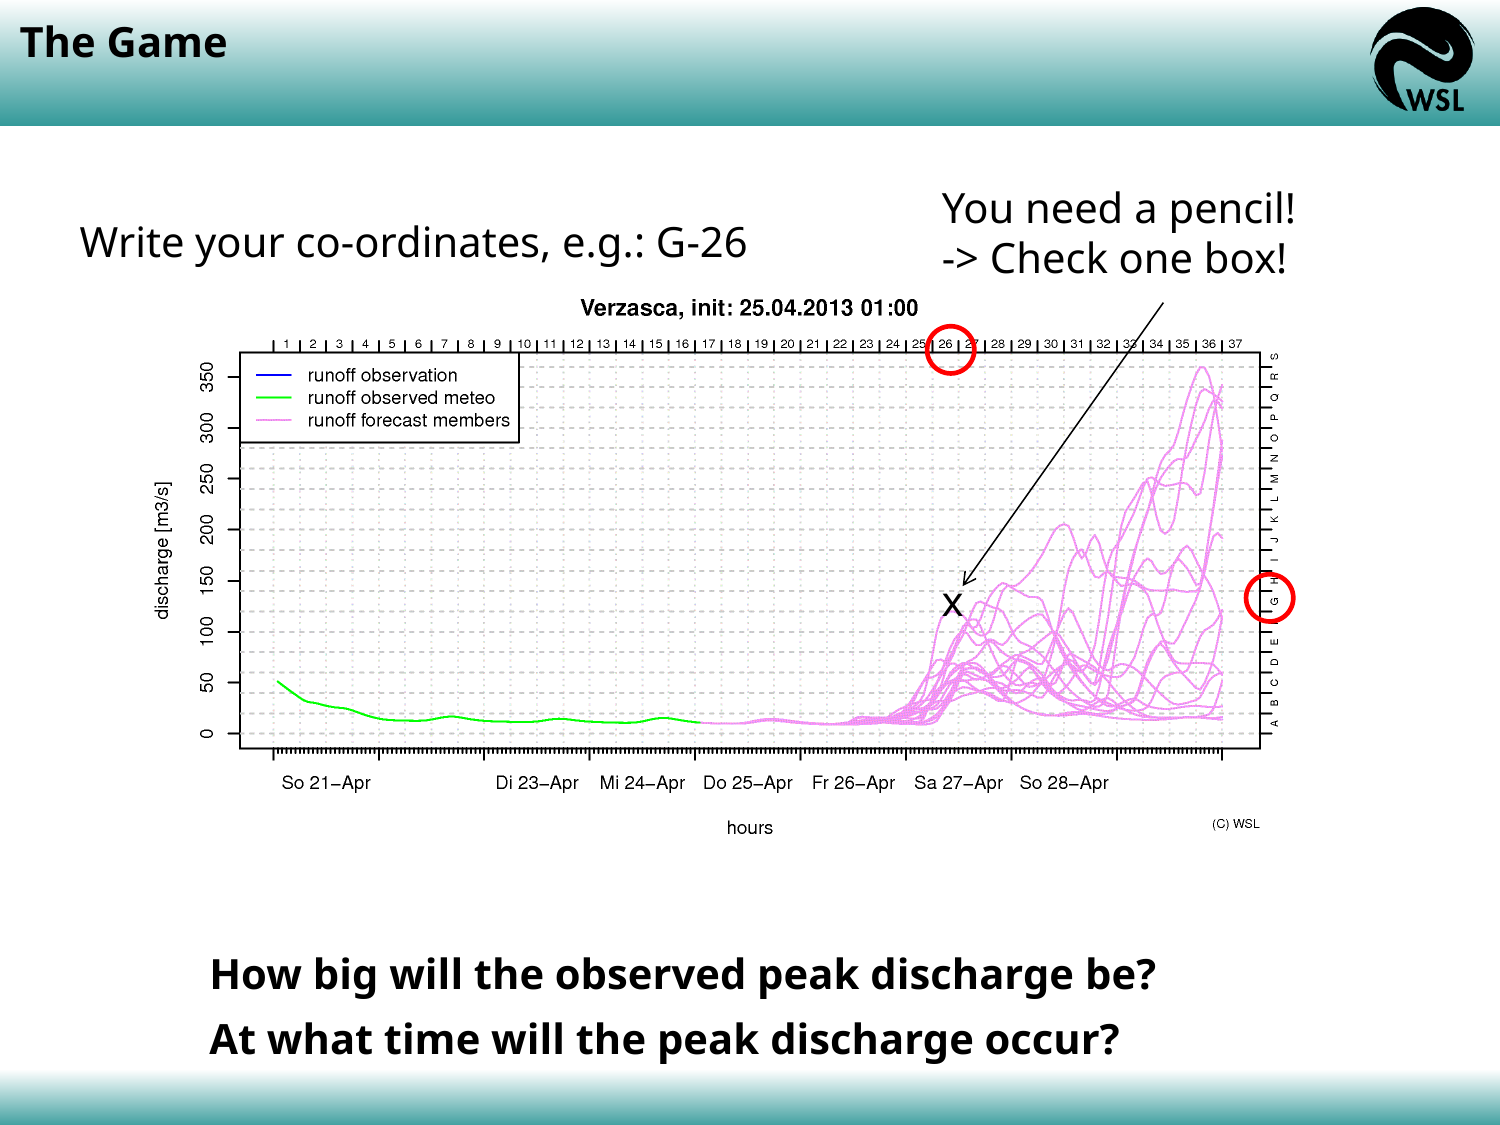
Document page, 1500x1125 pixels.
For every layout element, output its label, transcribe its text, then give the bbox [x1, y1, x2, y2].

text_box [926, 174, 1306, 634]
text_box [64, 207, 1294, 622]
picture [1370, 7, 1475, 111]
text_box The Game [4, 8, 1282, 138]
picture [149, 262, 1351, 863]
text_box At what time will the peak discharge occur? [194, 1005, 1400, 1071]
text_box How big will the observed peak discharge be? [194, 940, 1400, 1005]
